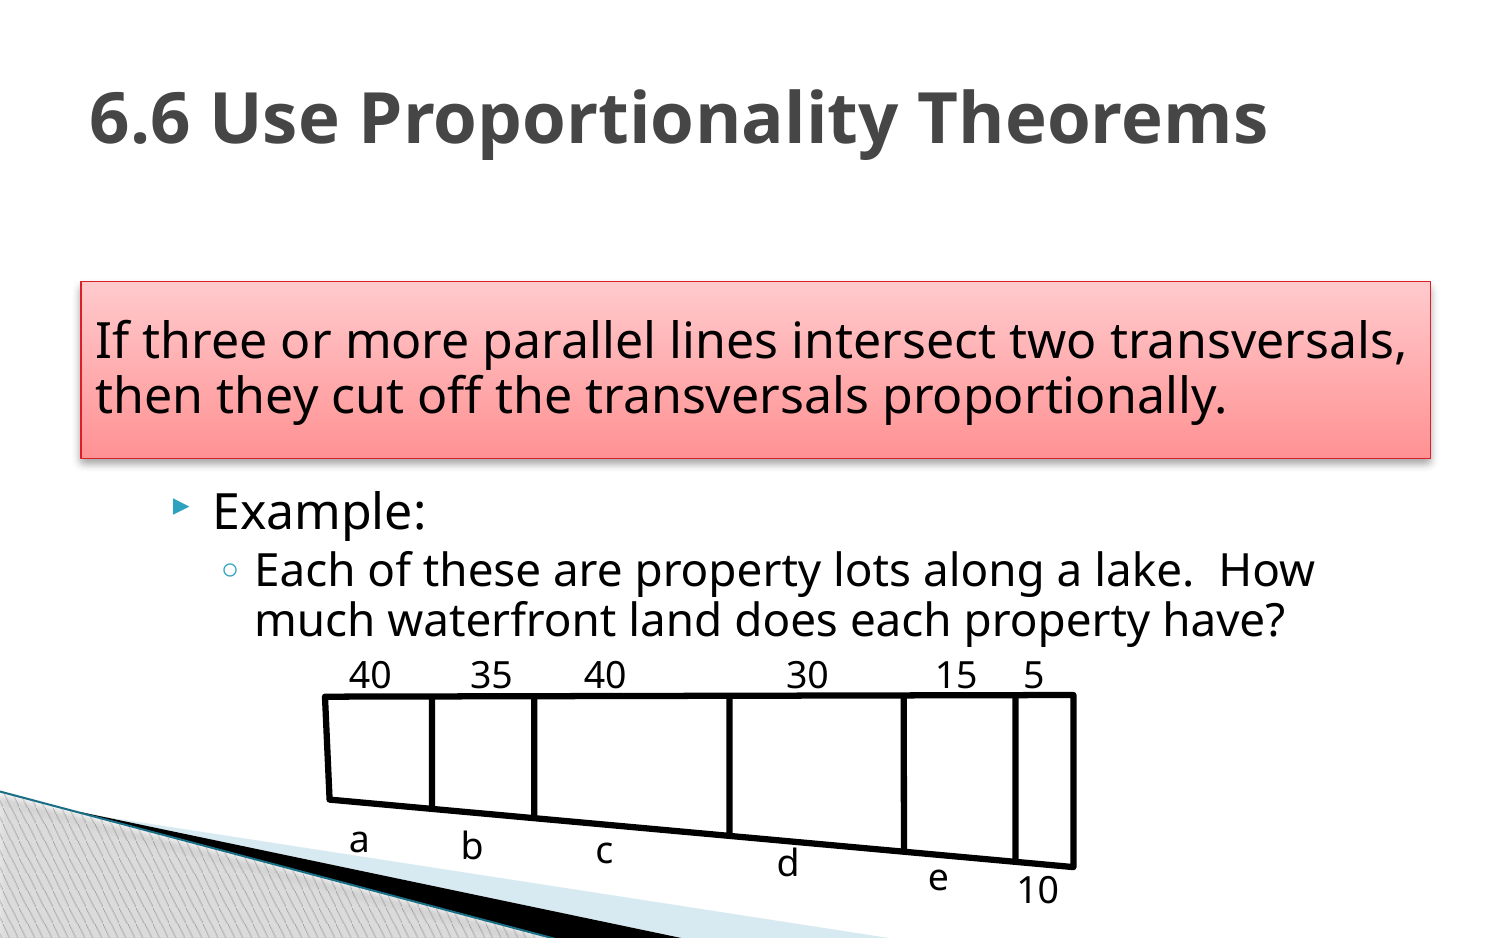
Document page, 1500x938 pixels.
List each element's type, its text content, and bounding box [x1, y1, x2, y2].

list Example: Each of these are property lots along a lake. How much waterfront land does each property have? [137, 479, 1451, 688]
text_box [324, 643, 1088, 896]
text_box If three or more parallel lines intersect two transversals, then they cut off the transversals proportionally. [80, 281, 1431, 459]
title 6.6 Use Proportionality Theorems [75, 37, 1425, 194]
